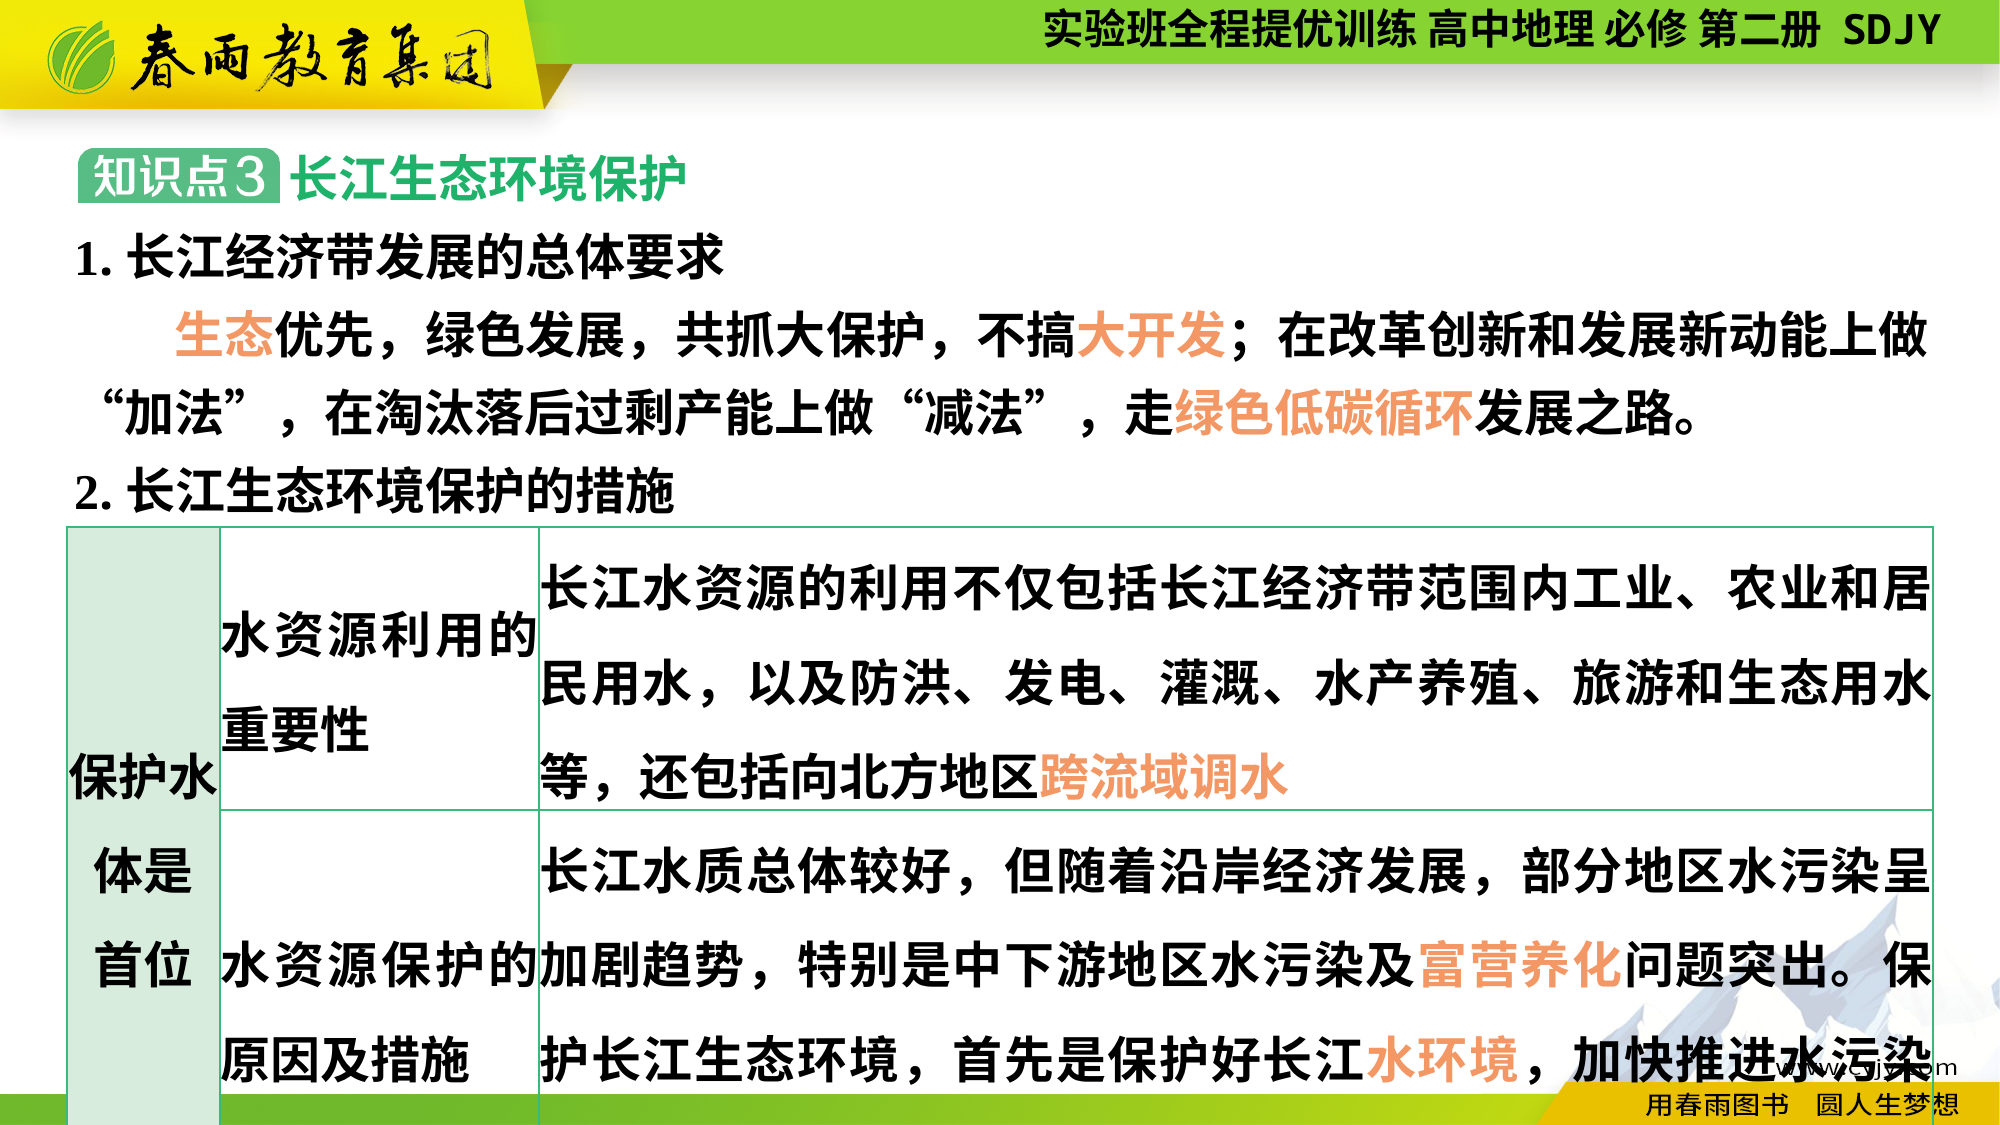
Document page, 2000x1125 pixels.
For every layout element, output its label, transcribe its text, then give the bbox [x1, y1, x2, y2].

table_header 水资源利用的重要性 [221, 528, 538, 809]
table_cell 长江水质总体较好，但随着沿岸经济发展，部分地区水污染呈加剧趋势，特别是中下游地区水污染及富营养化问题突出。保护长江生态环境，首先是保护好长江水环境，加快推进水污染治理、水生态修复和水资源保护 [540, 811, 1932, 1125]
picture [0, 0, 2000, 1125]
table_header 长江水资源的利用不仅包括长江经济带范围内工业、农业和居民用水，以及防洪、发电、灌溉、水产养殖、旅游和生态用水等，还包括向北方地区跨流域调水 [540, 528, 1932, 809]
list 长江生态环境保护 1.长江经济带发展的总体要求 生态优先，绿色发展，共抓大保护，不搞大开发；在改革创新和发展新动能上做“加法”，在淘汰落后过剩产能上做“减法”，走绿色低碳循环发展之路。 2.长江生态环境保护的措施 [59, 122, 1944, 523]
table_cell 水资源保护的原因及措施 [221, 811, 538, 1125]
table_header 保护水体是 首位 [68, 528, 219, 1125]
